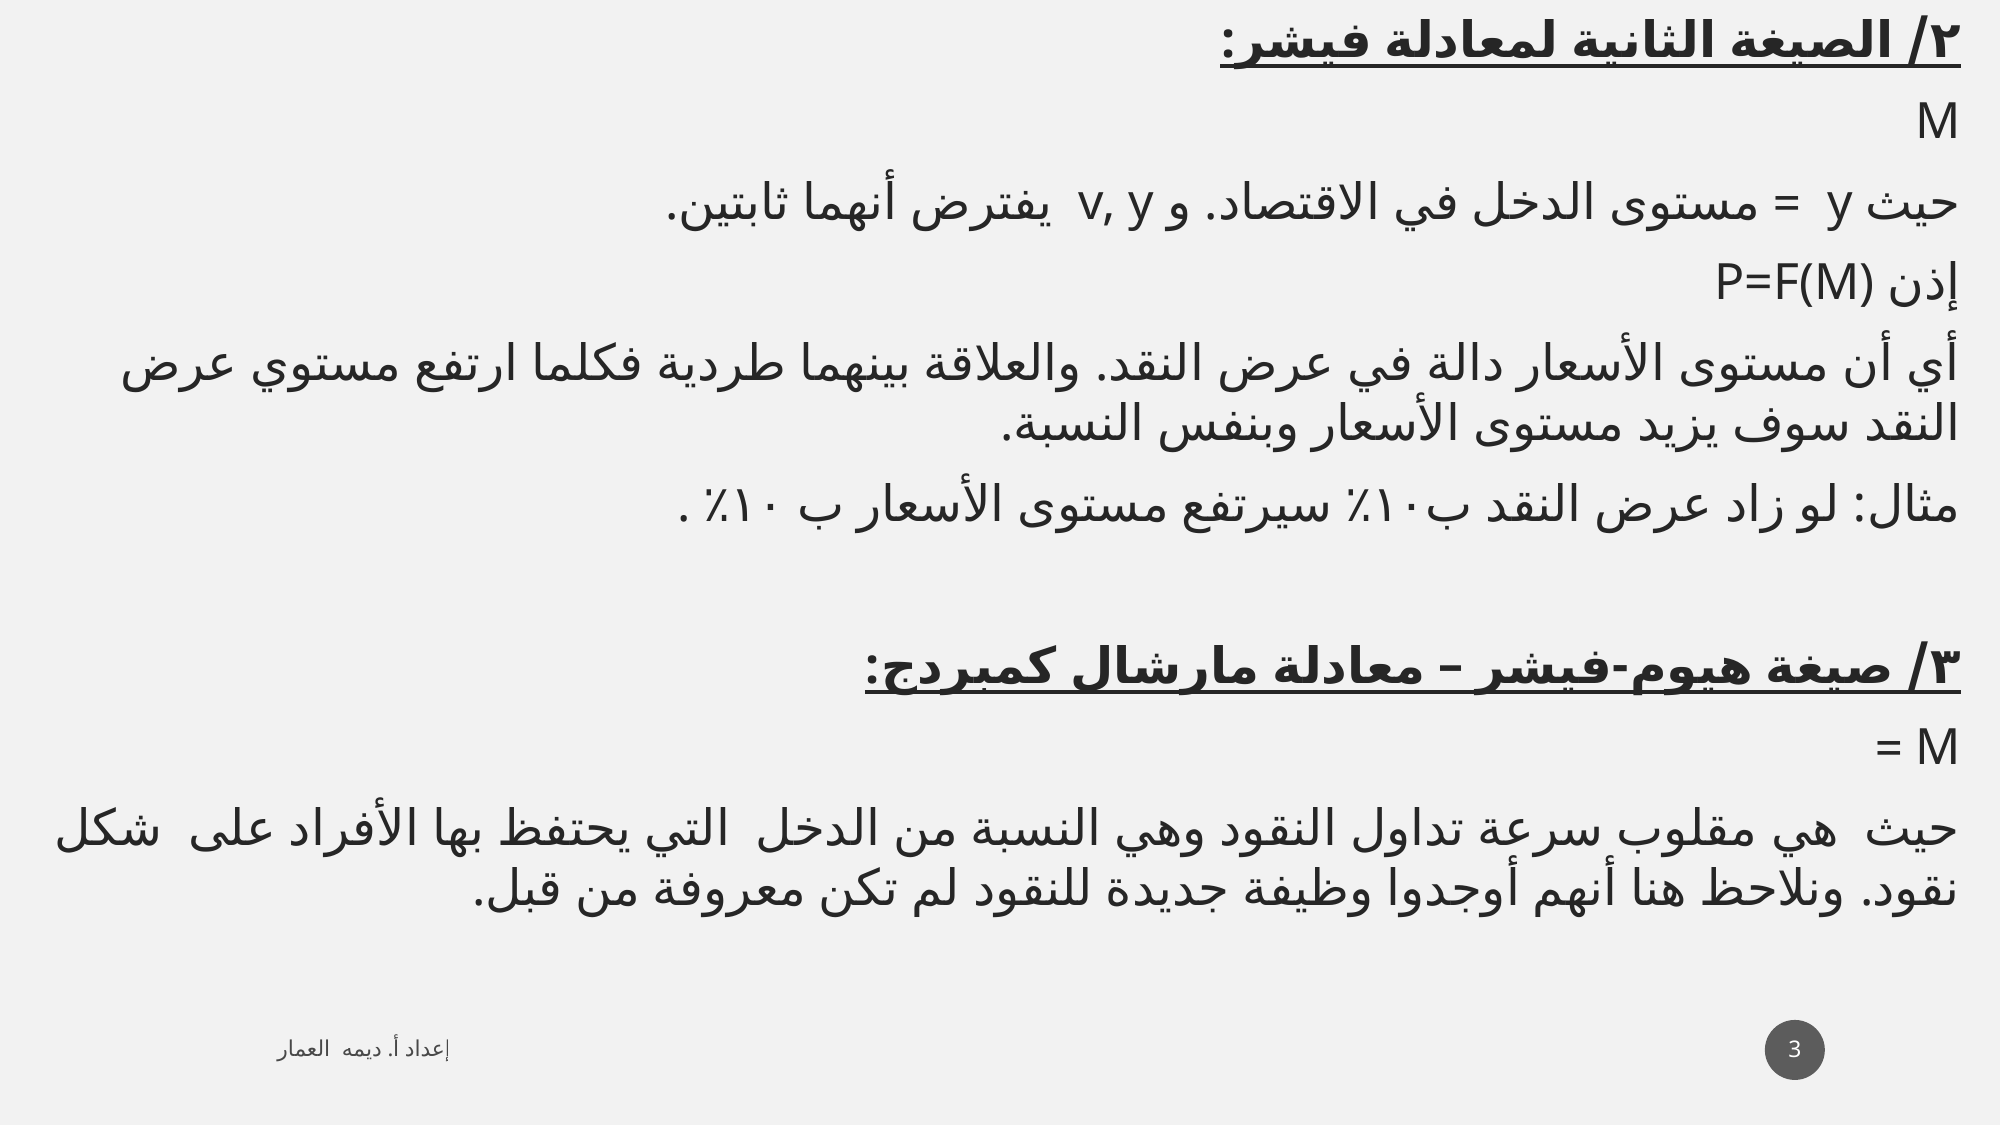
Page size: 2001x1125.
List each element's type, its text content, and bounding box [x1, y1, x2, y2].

footer إعداد أ. ديمه العمار [262, 1023, 1231, 1076]
slide_number 3 [1764, 1019, 1825, 1080]
